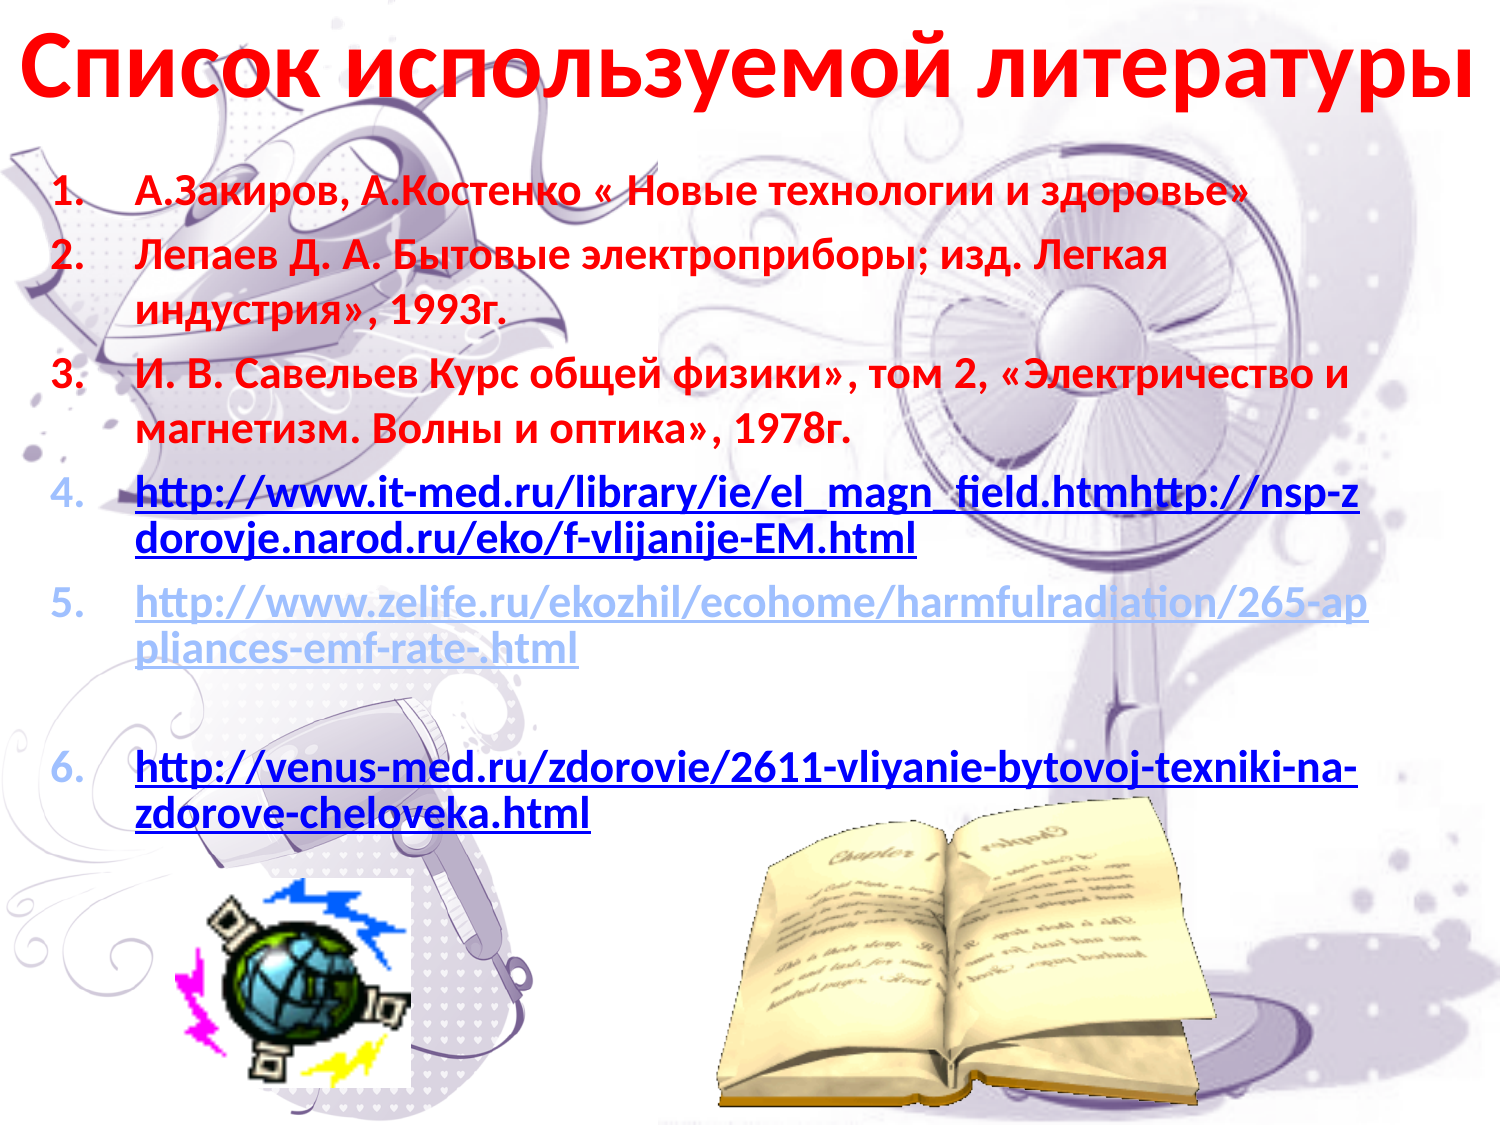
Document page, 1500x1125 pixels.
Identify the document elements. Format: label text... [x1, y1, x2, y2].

picture [0, 0, 1500, 1125]
list А.Закиров, А.Костенко « Новые технологии и здоровье» Лепаев Д. А. Бытовые электроприборы; изд. Легкая индустрия», 1993г. И. В. Савельев Курс общей физики», том 2, «Электричество и магнетизм. Волны и оптика», 1978г. http://www.it-med.ru/library/ie/el_magn_field.htmhttp://nsp-zdorovje.narod.ru/eko/f-vlijanije-EM.html http://www.zelife.ru/ekozhil/ecohome/harmfulradiation/265-appliances-emf-rate-.html http://venus-med.ru/zdorovie/2611-vliyanie-bytovoj-texniki-na-zdorove-cheloveka.html [35, 529, 652, 895]
picture [0, 585, 537, 1125]
